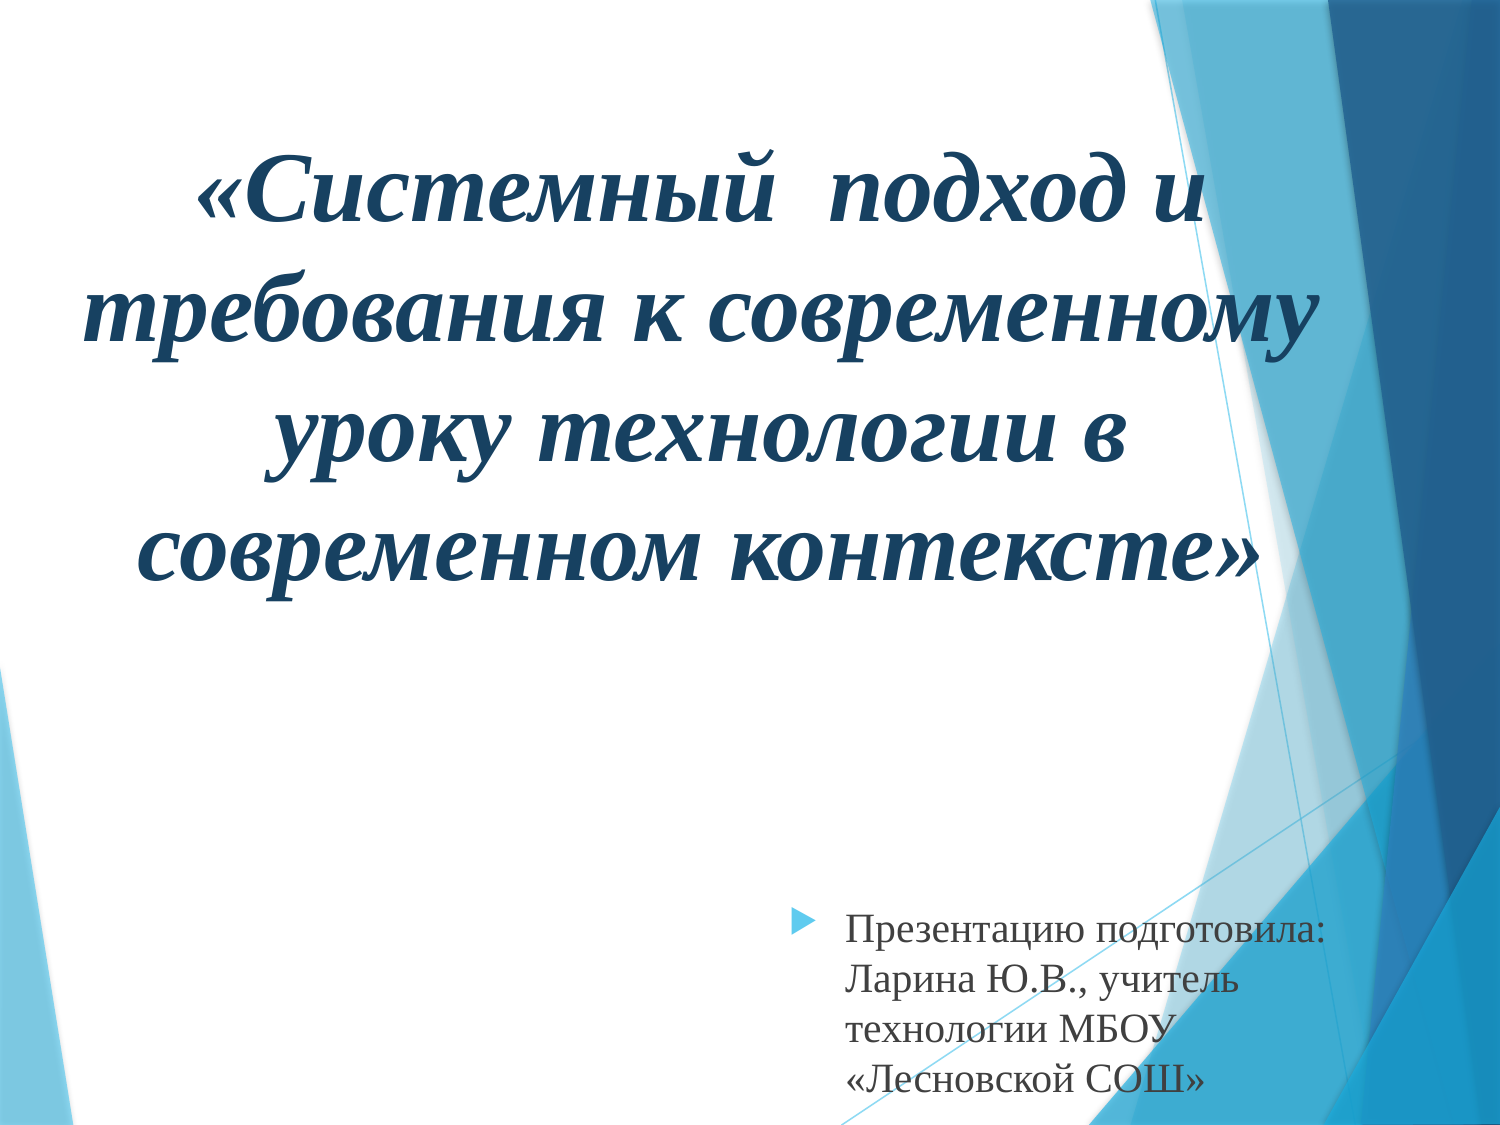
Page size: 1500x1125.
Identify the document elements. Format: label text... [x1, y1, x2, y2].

list Презентацию подготовила: Ларина Ю.В., учитель технологии МБОУ «Лесновской СОШ» [773, 893, 1425, 1083]
title «Системный подход и требования к современному уроку технологии в современном контексте» [0, 113, 1404, 610]
